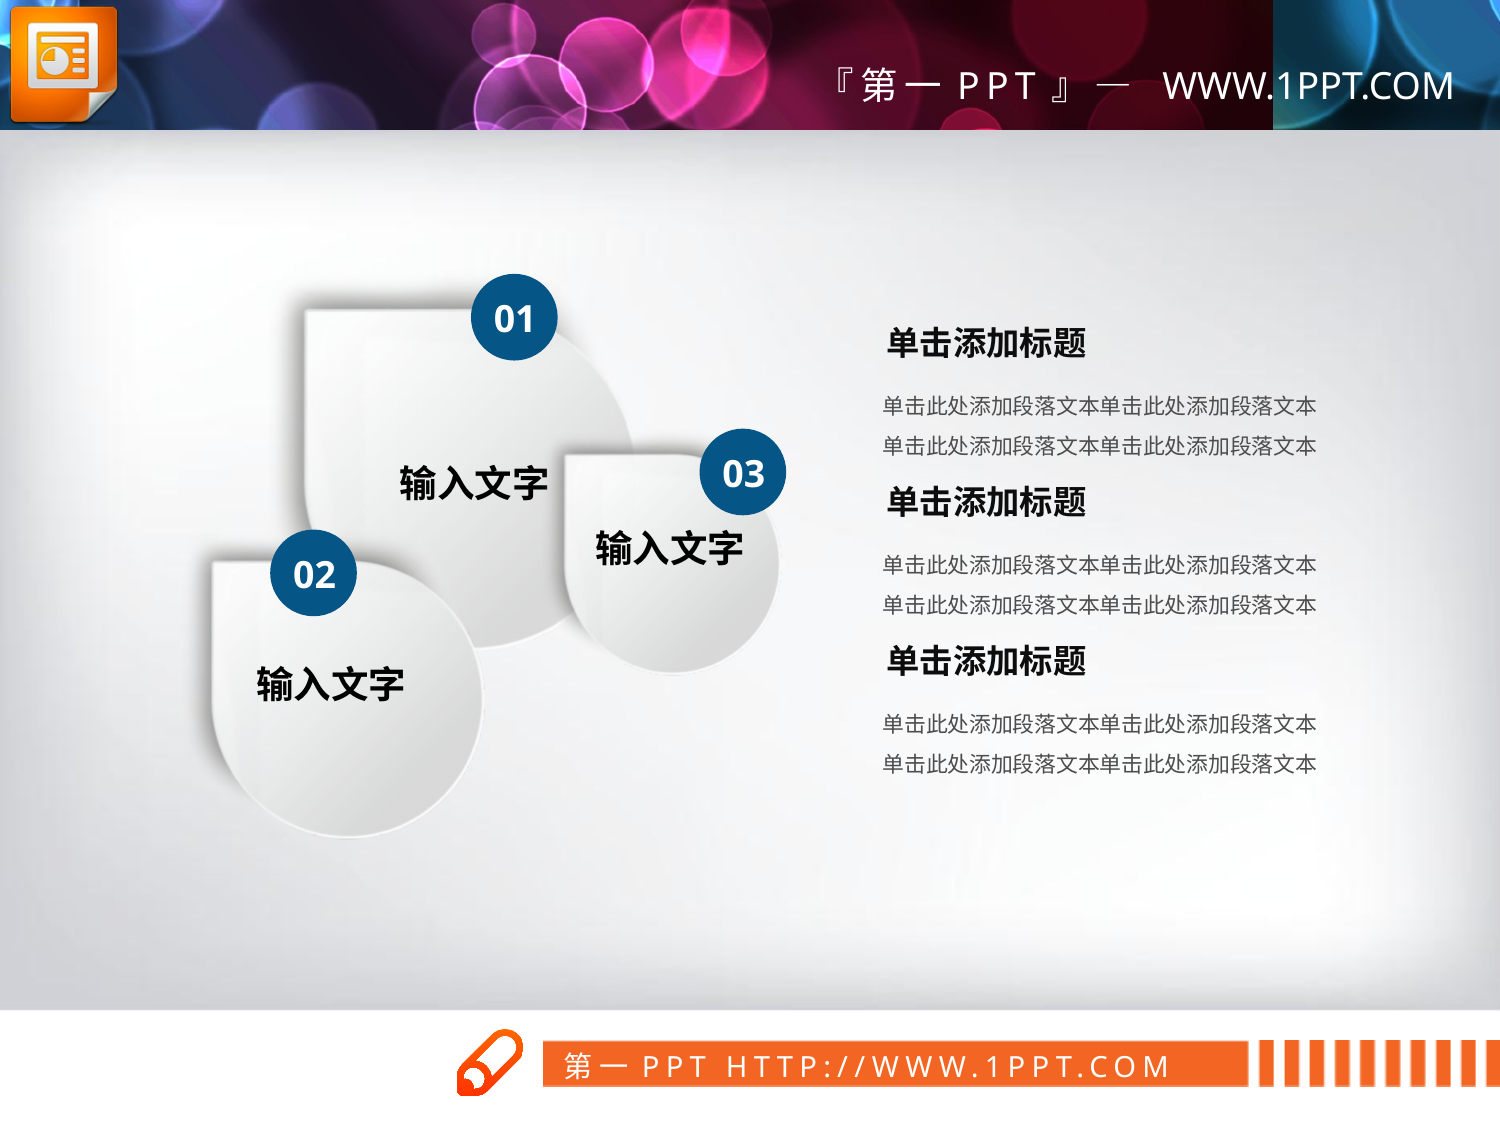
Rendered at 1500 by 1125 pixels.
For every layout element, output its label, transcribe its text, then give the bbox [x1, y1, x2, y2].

text_box 单击添加标题 [849, 314, 1124, 370]
picture [543, 1040, 1500, 1087]
text_box 单击此处添加段落文本单击此处添加段落文本单击此处添加段落文本单击此处添加段落文本 [860, 690, 1341, 785]
text_box 单击此处添加段落文本单击此处添加段落文本单击此处添加段落文本单击此处添加段落文本 [860, 531, 1341, 625]
picture [0, 0, 1500, 1012]
text_box 单击添加标题 [849, 632, 1124, 688]
text_box 单击此处添加段落文本单击此处添加段落文本单击此处添加段落文本单击此处添加段落文本 [860, 372, 1341, 467]
text_box 单击添加标题 [849, 473, 1124, 529]
